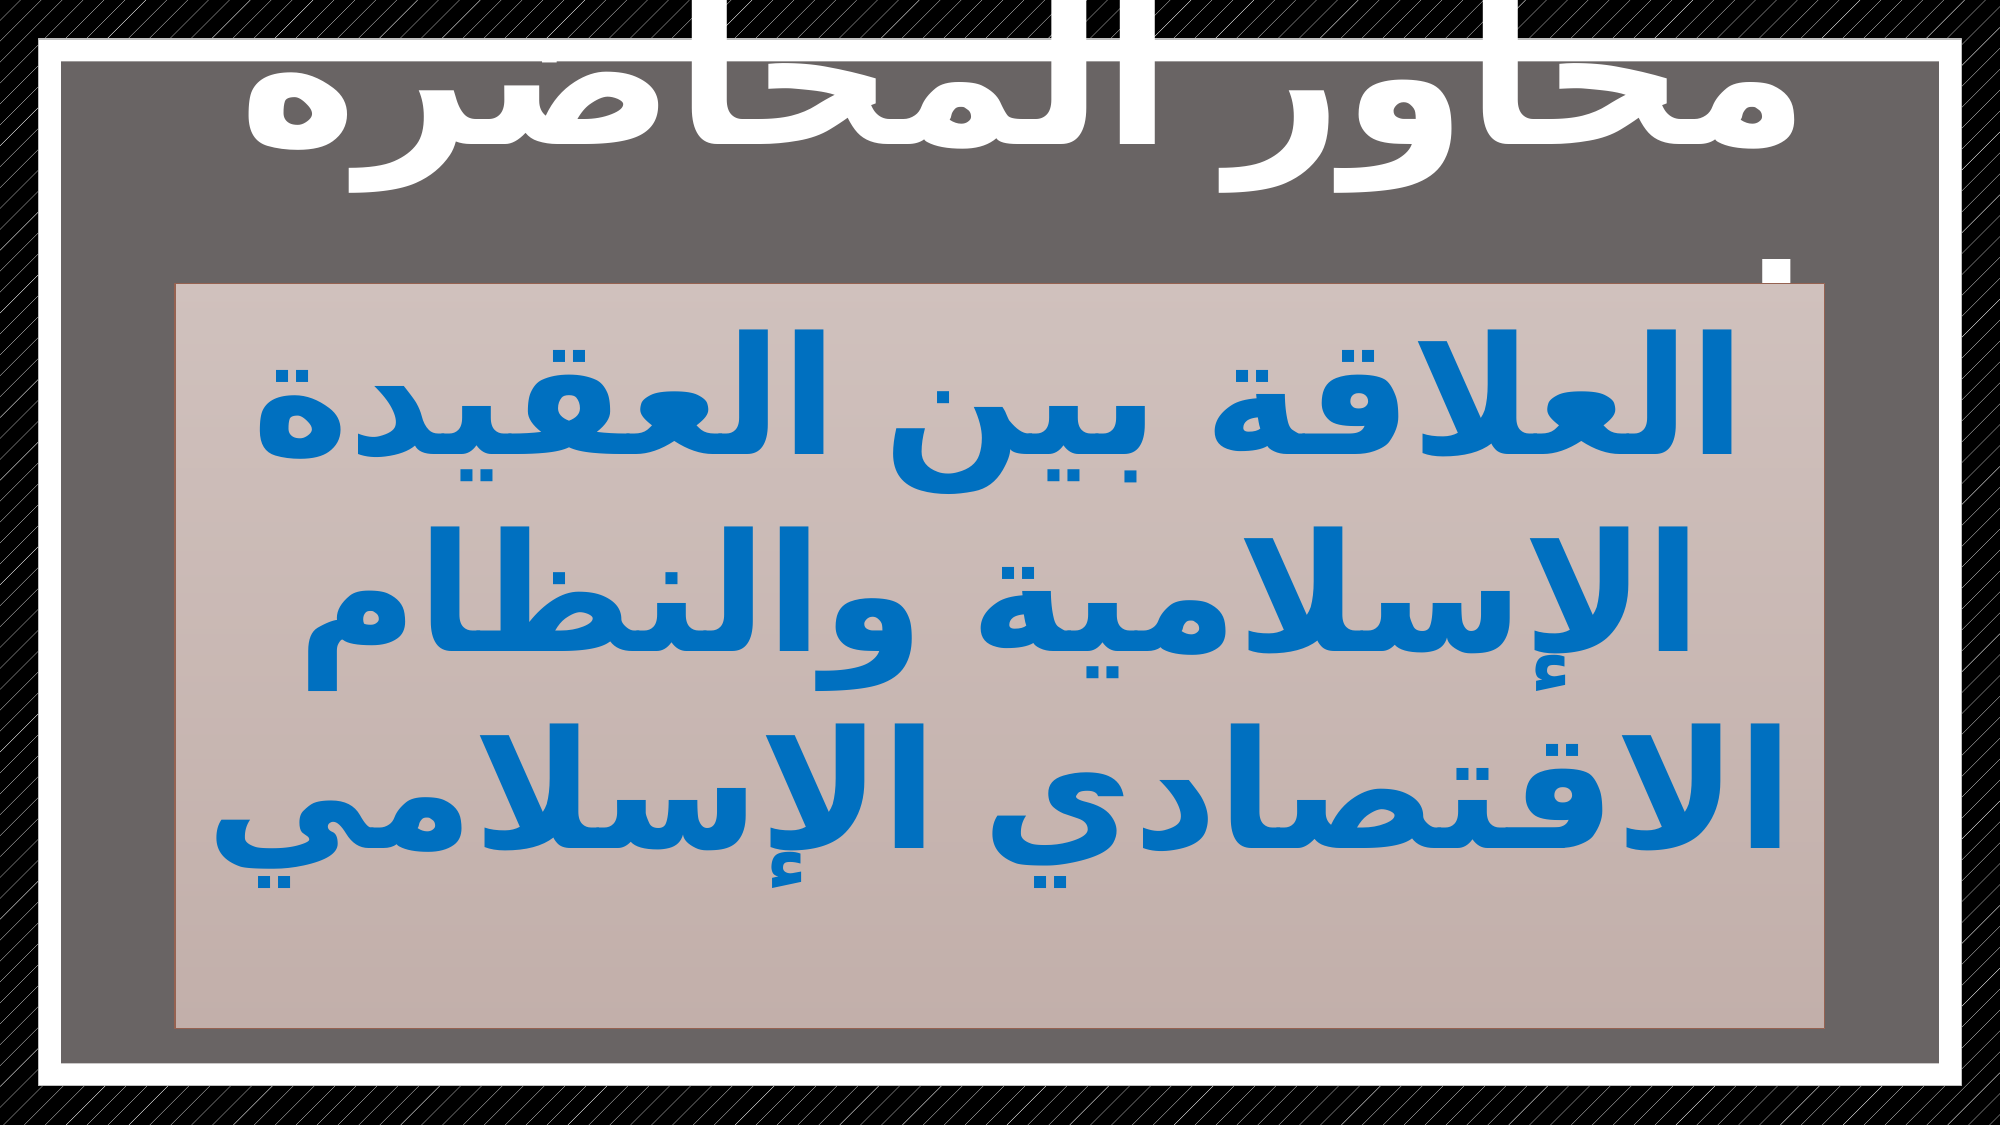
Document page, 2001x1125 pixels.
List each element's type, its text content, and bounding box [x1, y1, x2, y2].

title محاور المحاضرة : [174, 92, 1825, 283]
list العلاقة بين العقيدة الإسلامية والنظام الاقتصادي الإسلامي [174, 283, 1825, 1029]
